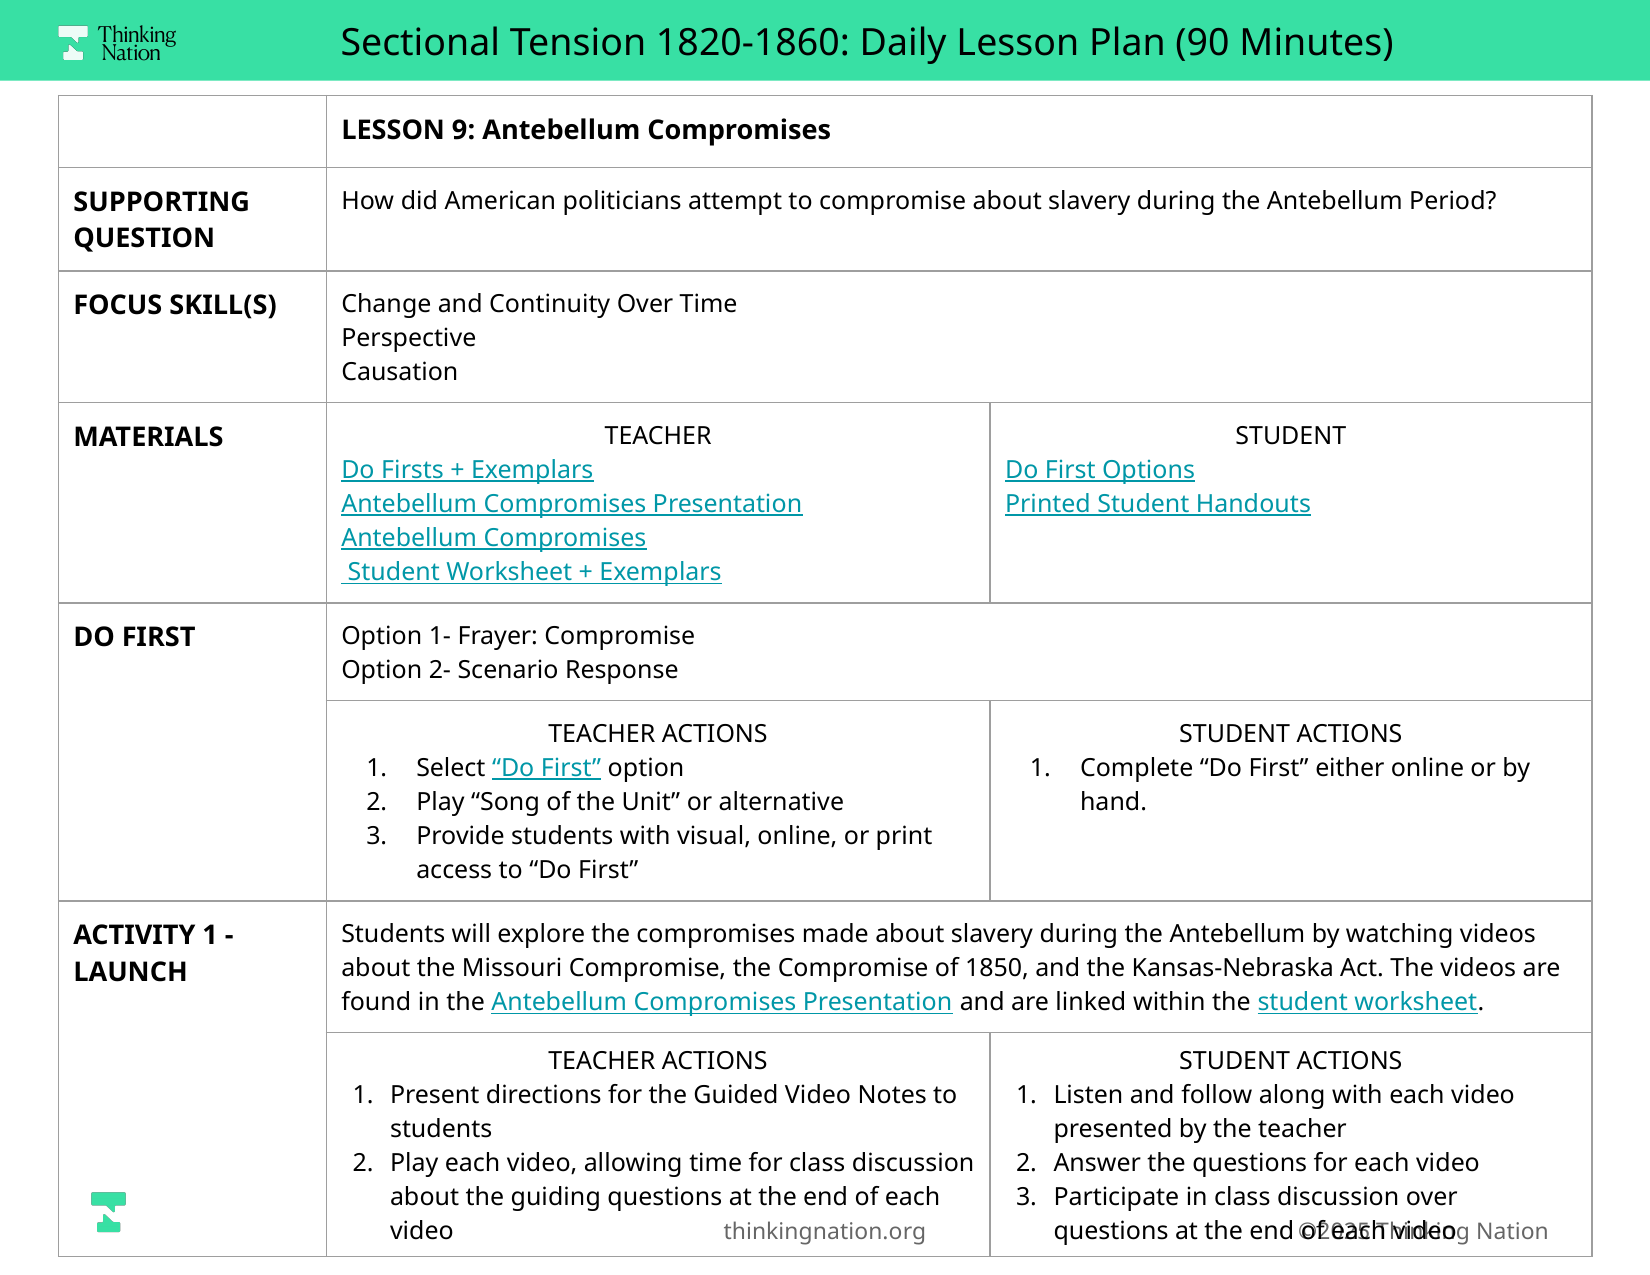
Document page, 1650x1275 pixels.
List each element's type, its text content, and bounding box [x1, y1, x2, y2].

table_cell TEACHER ACTIONS Select “Do First” option Play “Song of the Unit” or alternative Provide students with visual, online, or print access to “Do First” [327, 701, 989, 900]
table_cell Option 1- Frayer: Compromise Option 2- Scenario Response [327, 604, 1591, 700]
table_cell TEACHER ACTIONS Present directions for the Guided Video Notes to students Play each video, allowing time for class discussion about the guiding questions at the end of each video [327, 1033, 989, 1256]
table_cell SUPPORTING QUESTION [59, 168, 326, 270]
table_cell STUDENT ACTIONS Listen and follow along with each video presented by the teacher Answer the questions for each video Participate in class discussion over questions at the end of each video [991, 1033, 1591, 1256]
table_cell STUDENT ACTIONS Complete “Do First” either online or by hand. [991, 701, 1591, 900]
table_header LESSON 9: Antebellum Compromises [327, 96, 1591, 167]
table_cell FOCUS SKILL(S) [59, 272, 326, 402]
table_cell MATERIALS [59, 403, 326, 602]
table_header [59, 96, 326, 167]
table_cell How did American politicians attempt to compromise about slavery during the Antebellum Period? [327, 168, 1591, 270]
table_cell ACTIVITY 1 - LAUNCH [59, 902, 326, 1256]
table_cell Change and Continuity Over Time Perspective Causation [327, 272, 1591, 402]
table_cell Students will explore the compromises made about slavery during the Antebellum by watching videos about the Missouri Compromise, the Compromise of 1850, and the Kansas-Nebraska Act. The videos are found in the Antebellum Compromises Presentation and are linked within the student worksheet. [327, 902, 1591, 1032]
table_cell TEACHER Do Firsts + Exemplars Antebellum Compromises Presentation Antebellum Compromises Student Worksheet + Exemplars [327, 403, 989, 602]
table_cell DO FIRST [59, 604, 326, 900]
table_cell STUDENT Do First Options Printed Student Handouts [991, 403, 1591, 602]
picture [45, 14, 180, 85]
picture [80, 1184, 136, 1240]
text_box Sectional Tension 1820-1860: Daily Lesson Plan (90 Minutes) [0, 0, 1650, 81]
